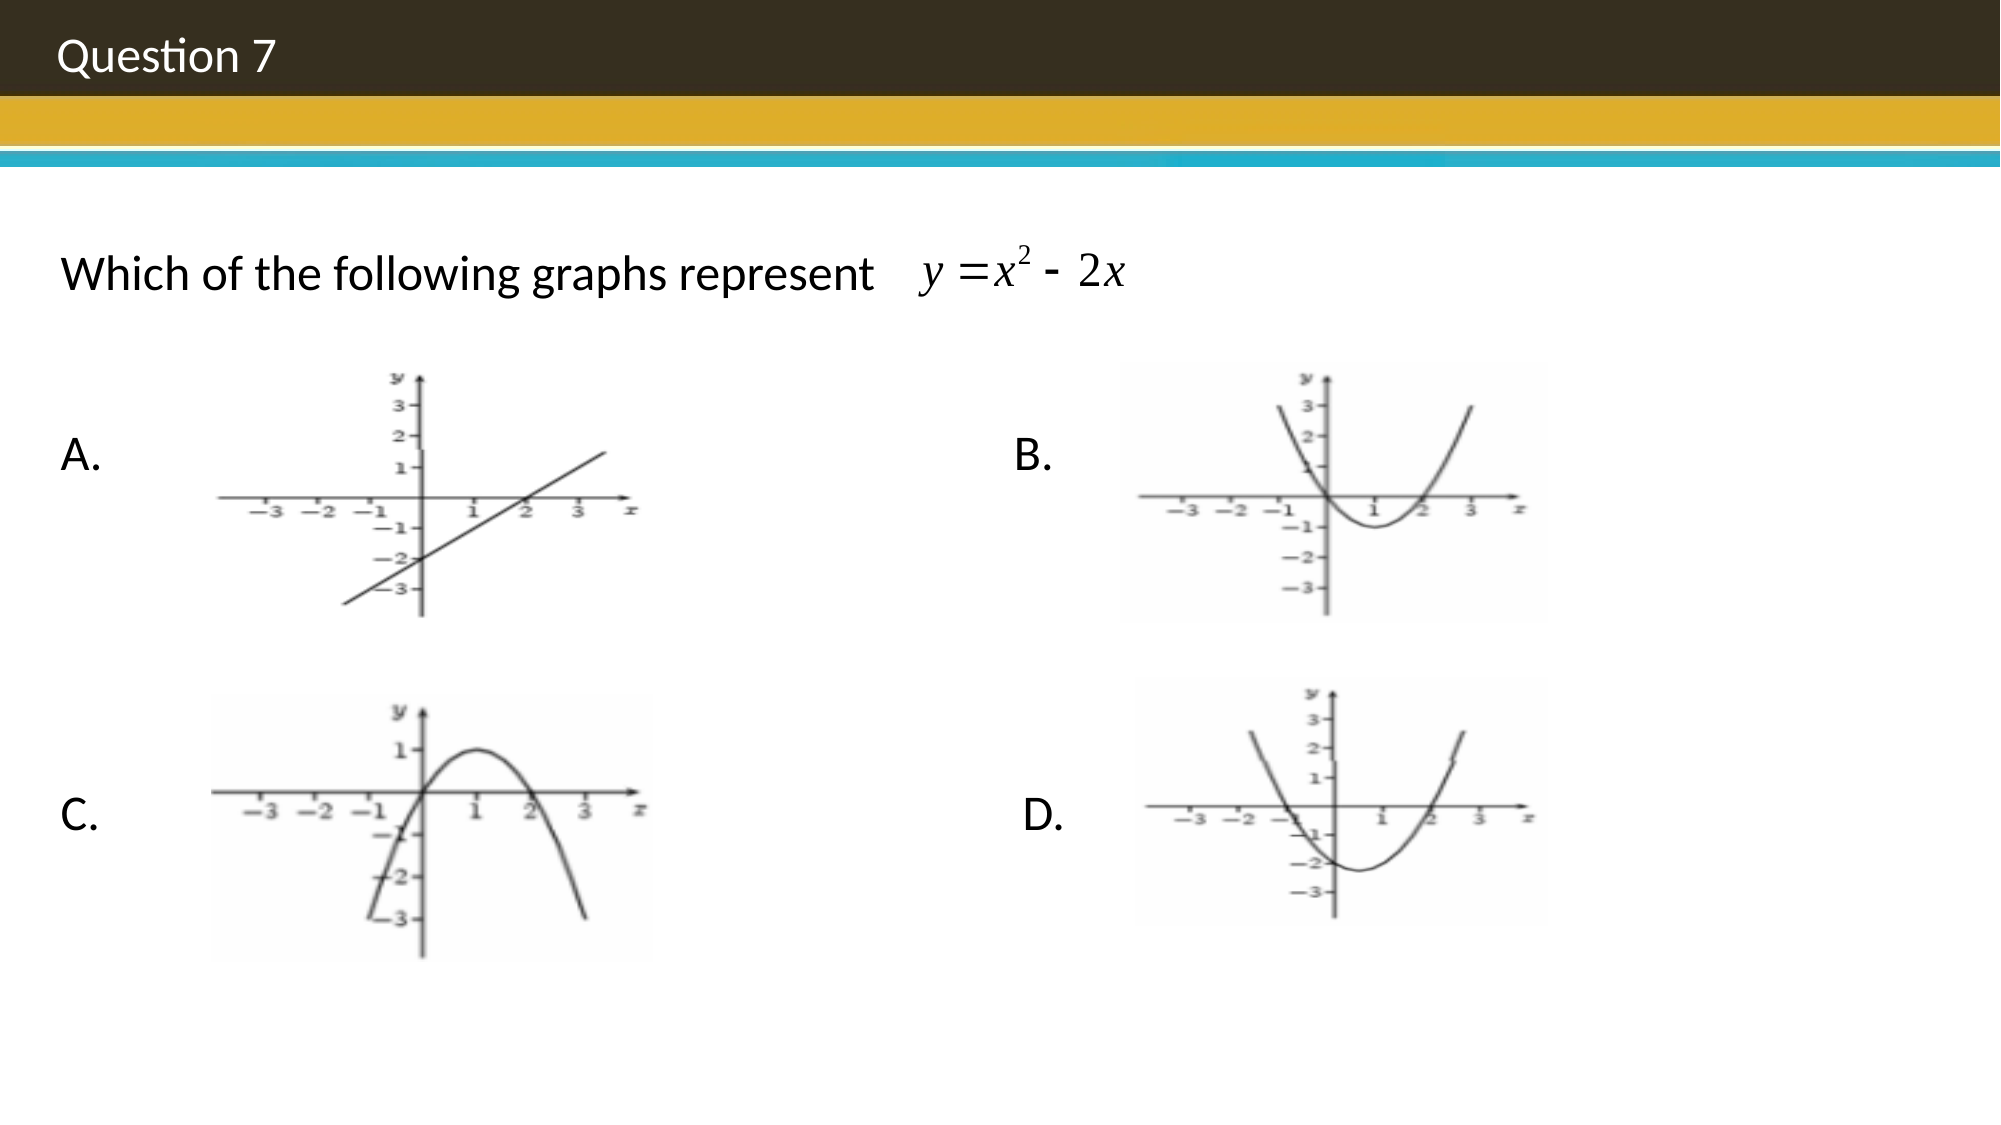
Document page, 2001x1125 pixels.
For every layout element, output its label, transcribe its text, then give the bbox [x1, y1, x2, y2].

picture [1120, 362, 1548, 623]
picture [211, 362, 653, 623]
picture [211, 694, 653, 962]
picture [910, 233, 1136, 308]
picture [1135, 677, 1548, 926]
picture [0, 0, 2000, 167]
text_box Which of the following graphs represent A. B. C. D. [45, 233, 1776, 1125]
text_box Question 7 [41, 14, 293, 90]
